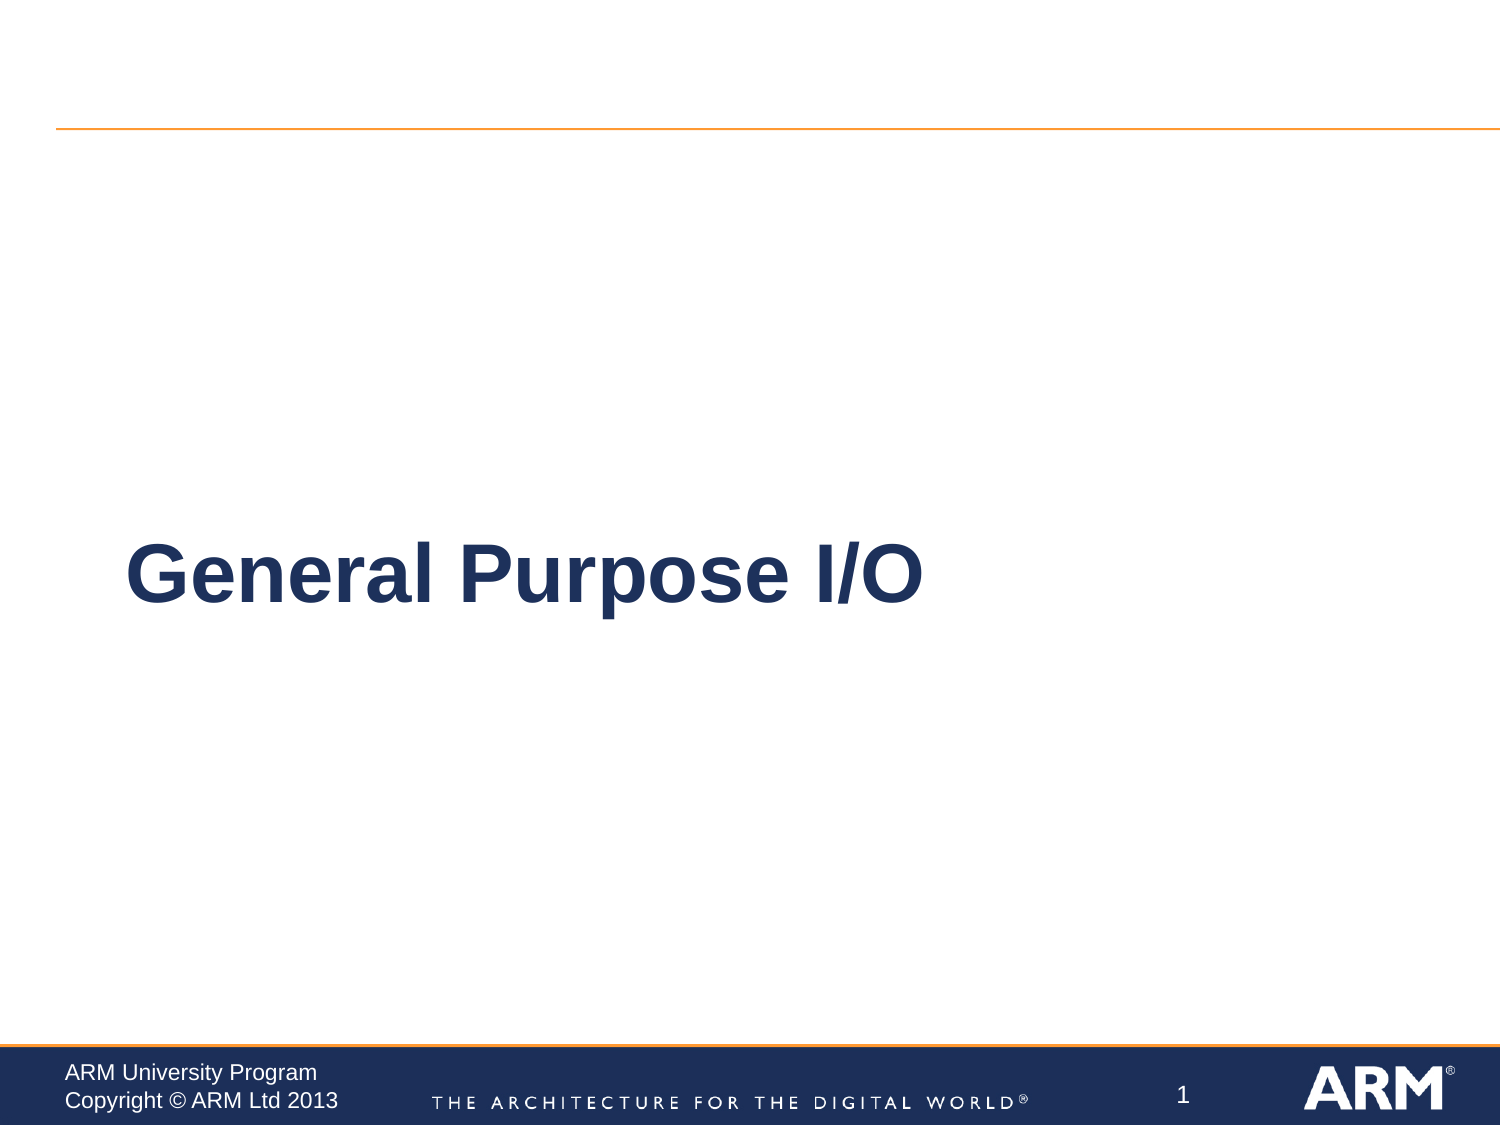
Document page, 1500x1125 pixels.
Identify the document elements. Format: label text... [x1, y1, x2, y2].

title General Purpose I/O [112, 474, 1388, 663]
picture [0, 1048, 1500, 1125]
